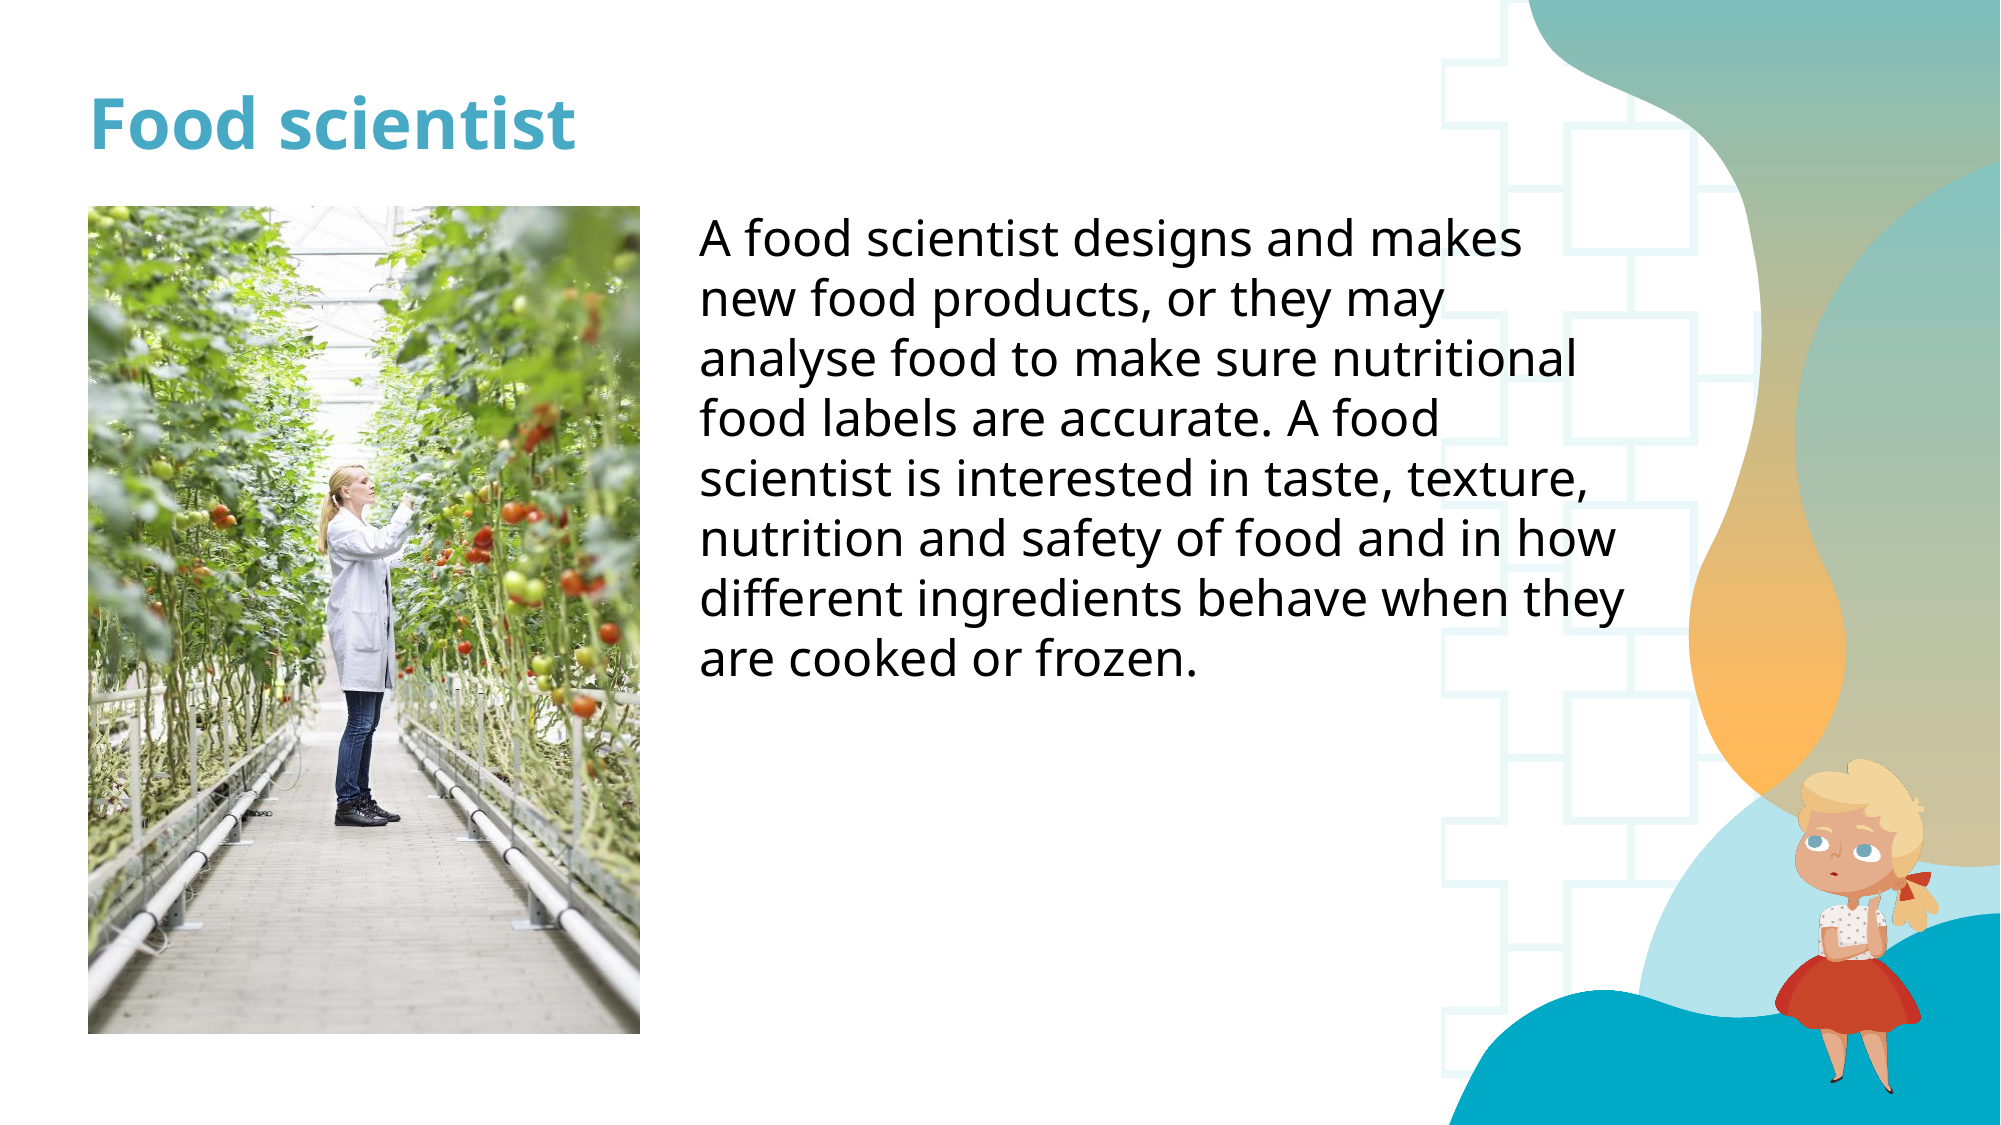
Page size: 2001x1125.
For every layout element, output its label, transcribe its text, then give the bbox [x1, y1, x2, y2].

picture [1316, 0, 2000, 1125]
picture [88, 206, 640, 1034]
list A food scientist designs and makes new food products, or they may analyse food to make sure nutritional food labels are accurate. A food scientist is interested in taste, texture, nutrition and safety of food and in how different ingredients behave when they are cooked or frozen. [699, 206, 1631, 1034]
title Food scientist [88, 88, 1654, 161]
